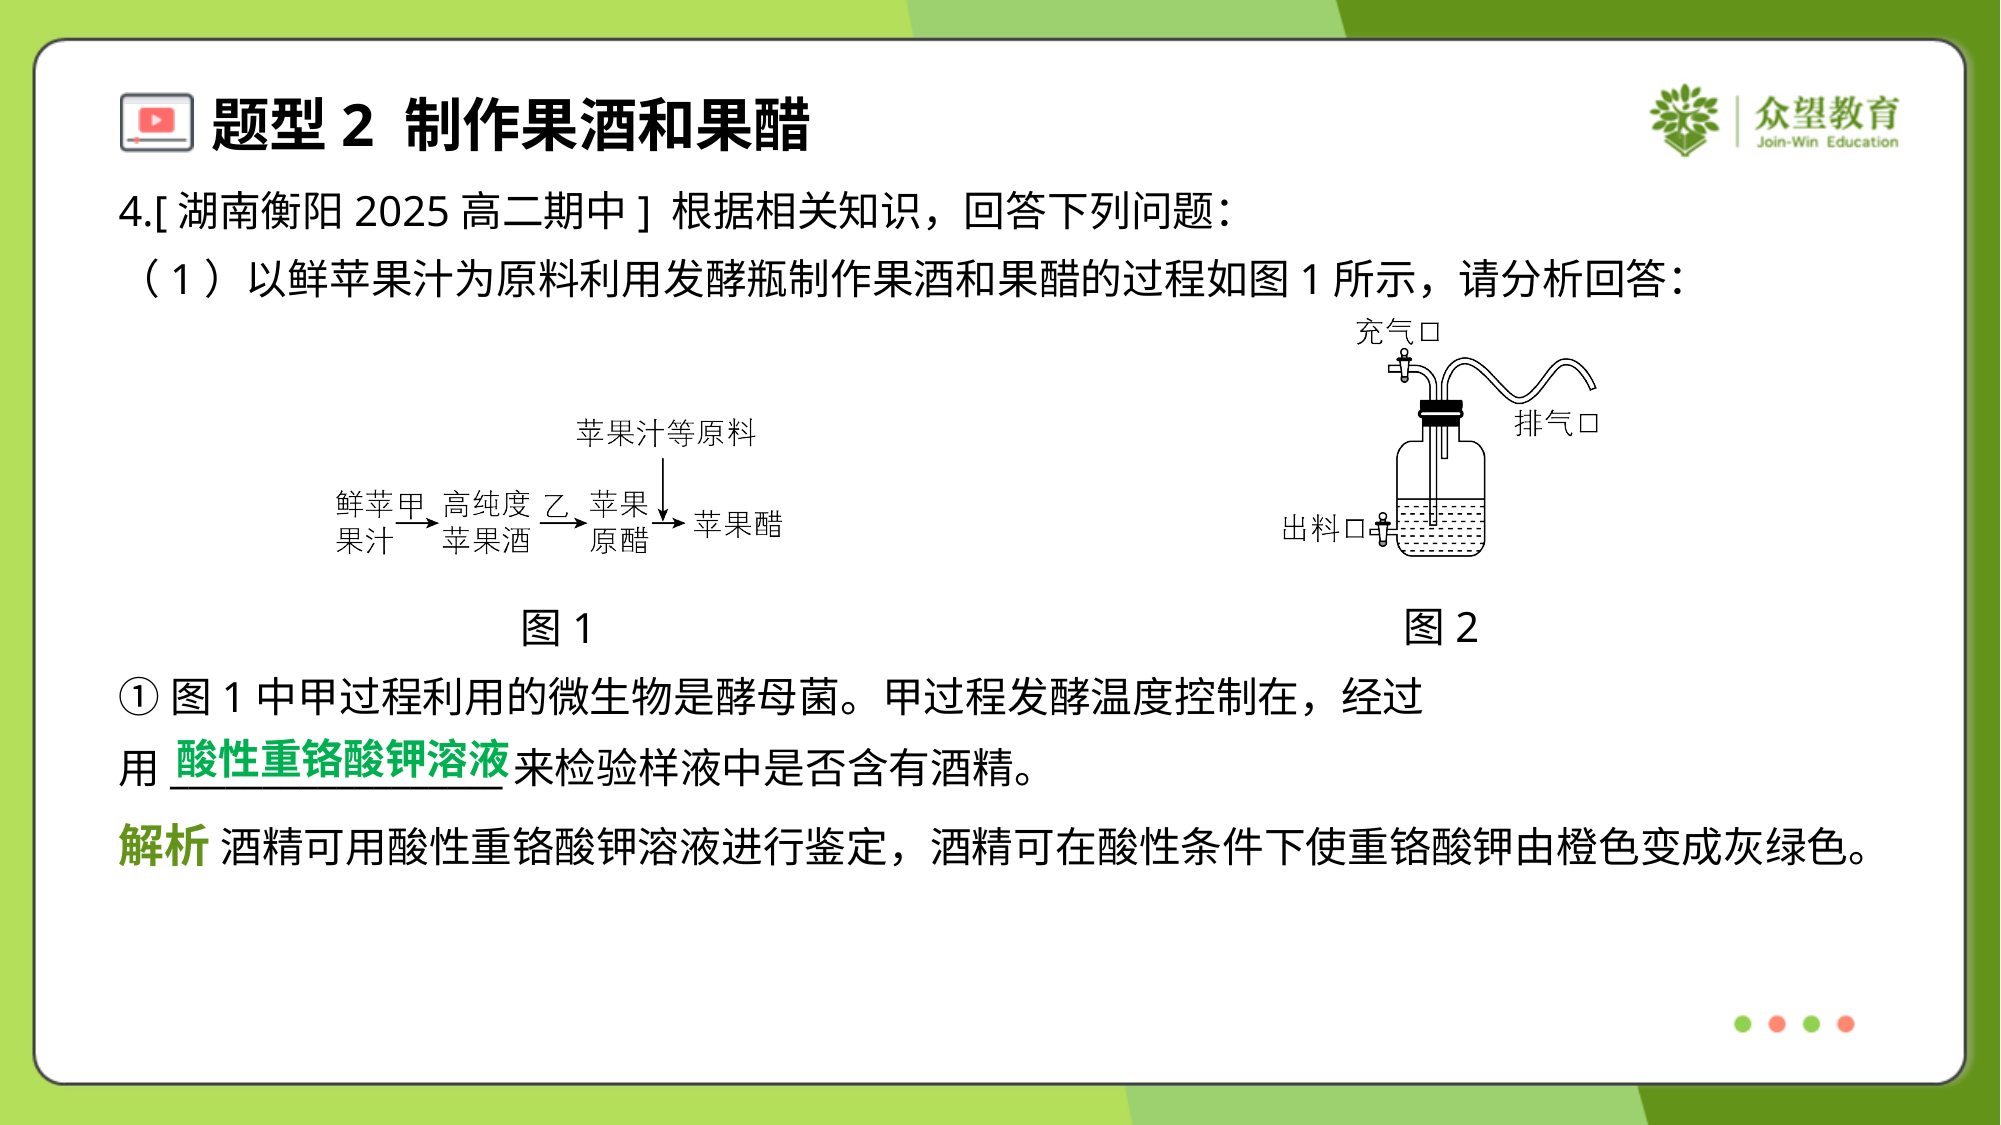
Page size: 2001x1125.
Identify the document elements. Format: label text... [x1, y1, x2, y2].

text_box 4.[湖南衡阳2025高二期中] 根据相关知识，回答下列问题： [118, 159, 1883, 226]
text_box 图1 [520, 579, 597, 713]
text_box 图2 [1403, 577, 1480, 712]
picture [0, 0, 2000, 1125]
text_box 解析 酒精可用酸性重铬酸钾溶液进行鉴定，酒精可在酸性条件下使重铬酸钾由橙色变成灰绿色。 [118, 790, 1921, 862]
text_box （1）以鲜苹果汁为原料利用发酵瓶制作果酒和果醋的过程如图1所示，请分析回答： [118, 228, 1883, 295]
text_box 酸性重铬酸钾溶液 [161, 711, 526, 776]
